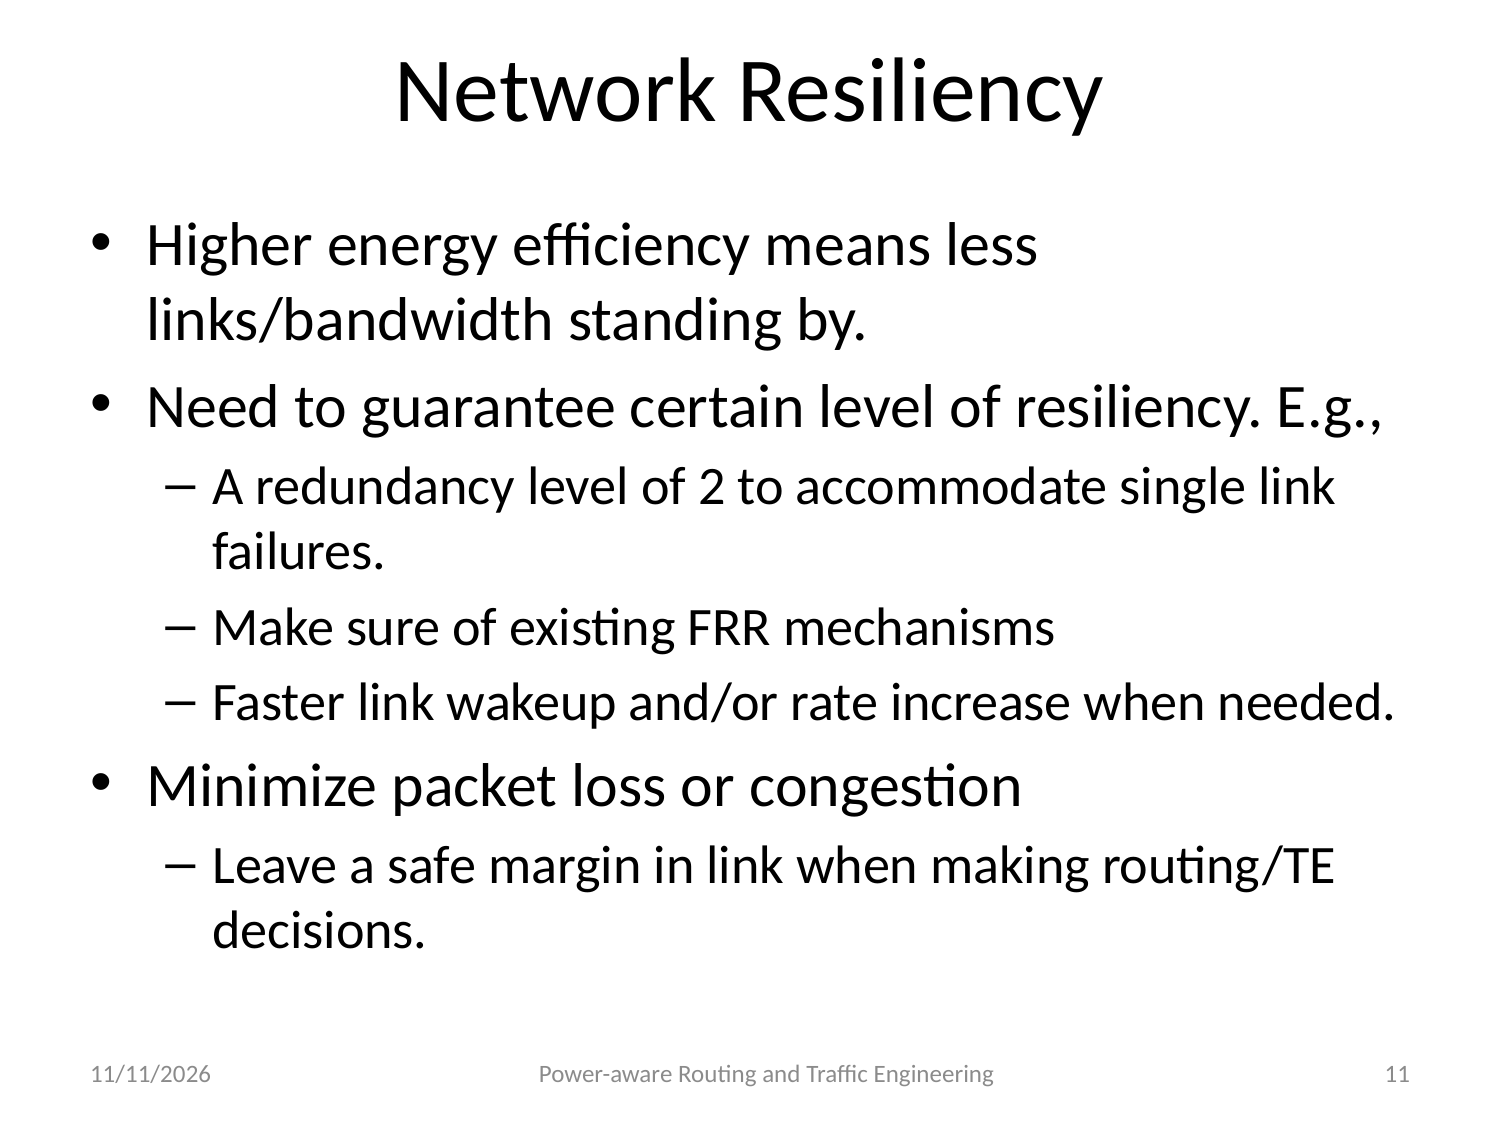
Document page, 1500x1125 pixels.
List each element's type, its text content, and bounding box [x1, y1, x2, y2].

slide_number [75, 1042, 425, 1103]
slide_number 11 [1074, 1042, 1425, 1103]
title Network Resiliency [75, 20, 1425, 149]
list Higher energy efficiency means less links/bandwidth standing by. Need to guarantee certain level of resiliency. E.g., A redundancy level of 2 to accommodate single link failures. Make sure of existing FRR mechanisms Faster link wakeup and/or rate increase when needed. Minimize packet loss or congestion Leave a safe margin in link when making routing/TE decisions. [75, 196, 1425, 1005]
footer Power-aware Routing and Traffic Engineering [512, 1042, 1022, 1103]
